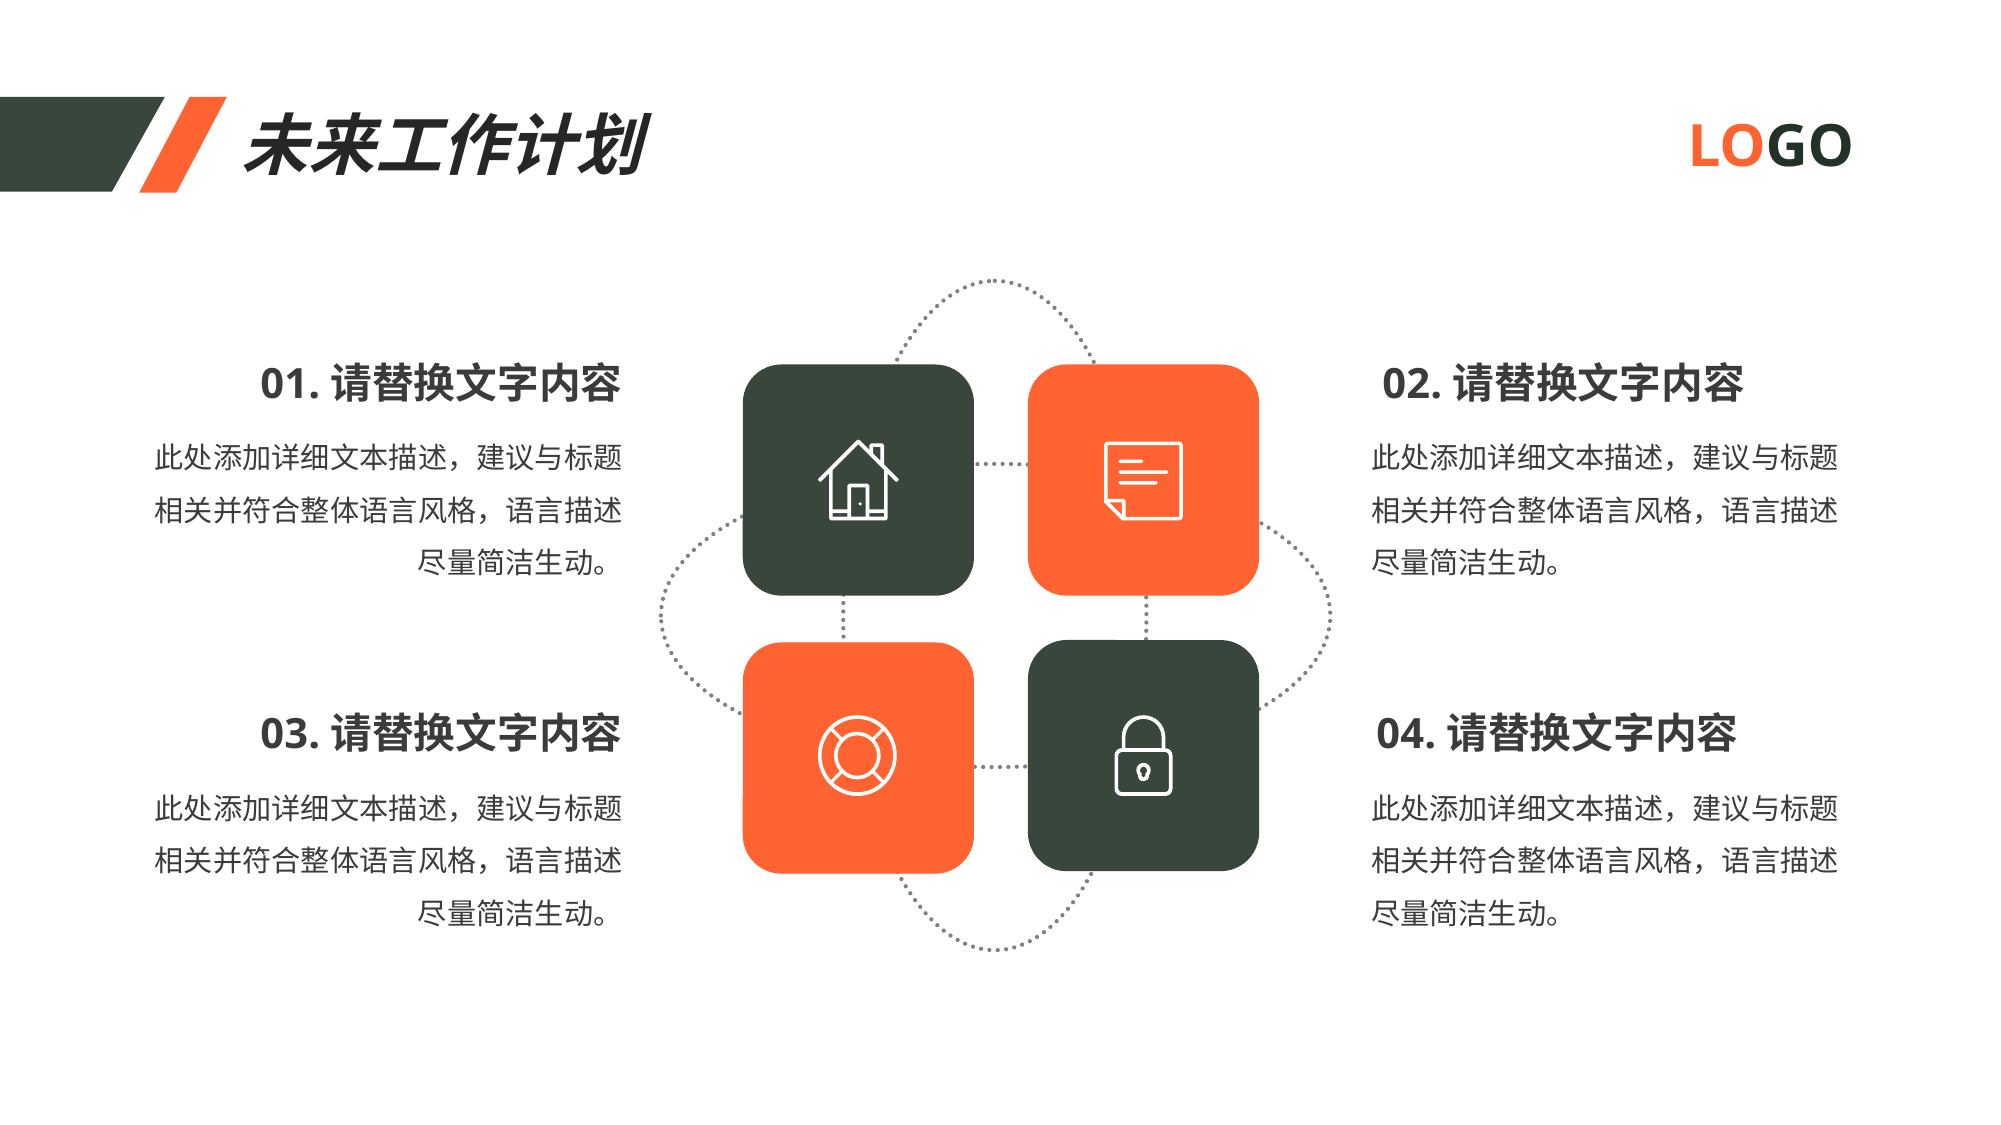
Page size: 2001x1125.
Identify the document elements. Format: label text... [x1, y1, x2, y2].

text_box LOGO [1616, 100, 1926, 186]
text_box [1356, 339, 1871, 589]
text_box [660, 280, 1331, 951]
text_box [1356, 689, 1871, 940]
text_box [123, 689, 638, 940]
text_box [123, 339, 638, 589]
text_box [0, 95, 657, 193]
